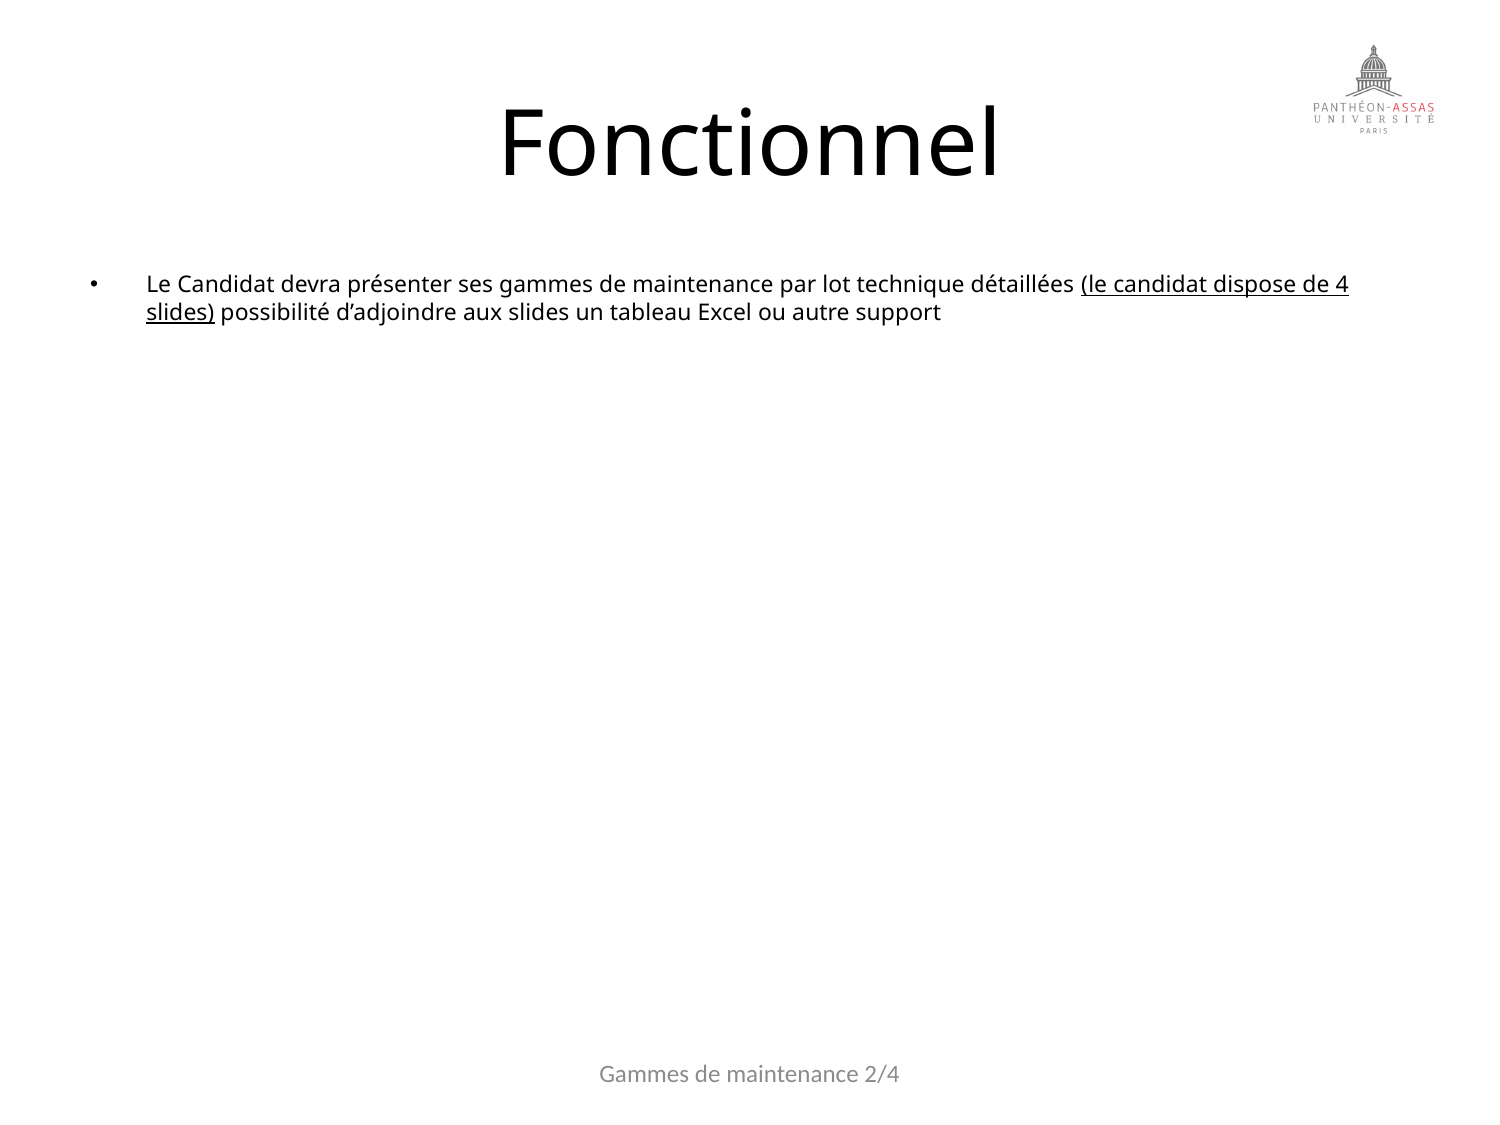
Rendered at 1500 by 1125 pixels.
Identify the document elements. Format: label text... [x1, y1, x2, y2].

picture [1304, 44, 1443, 134]
list Le Candidat devra présenter ses gammes de maintenance par lot technique détaillées (le candidat dispose de 4 slides) possibilité d’adjoindre aux slides un tableau Excel ou autre support [75, 262, 1425, 1005]
footer Gammes de maintenance 2/4 [512, 1042, 988, 1103]
title Fonctionnel [75, 45, 1425, 233]
